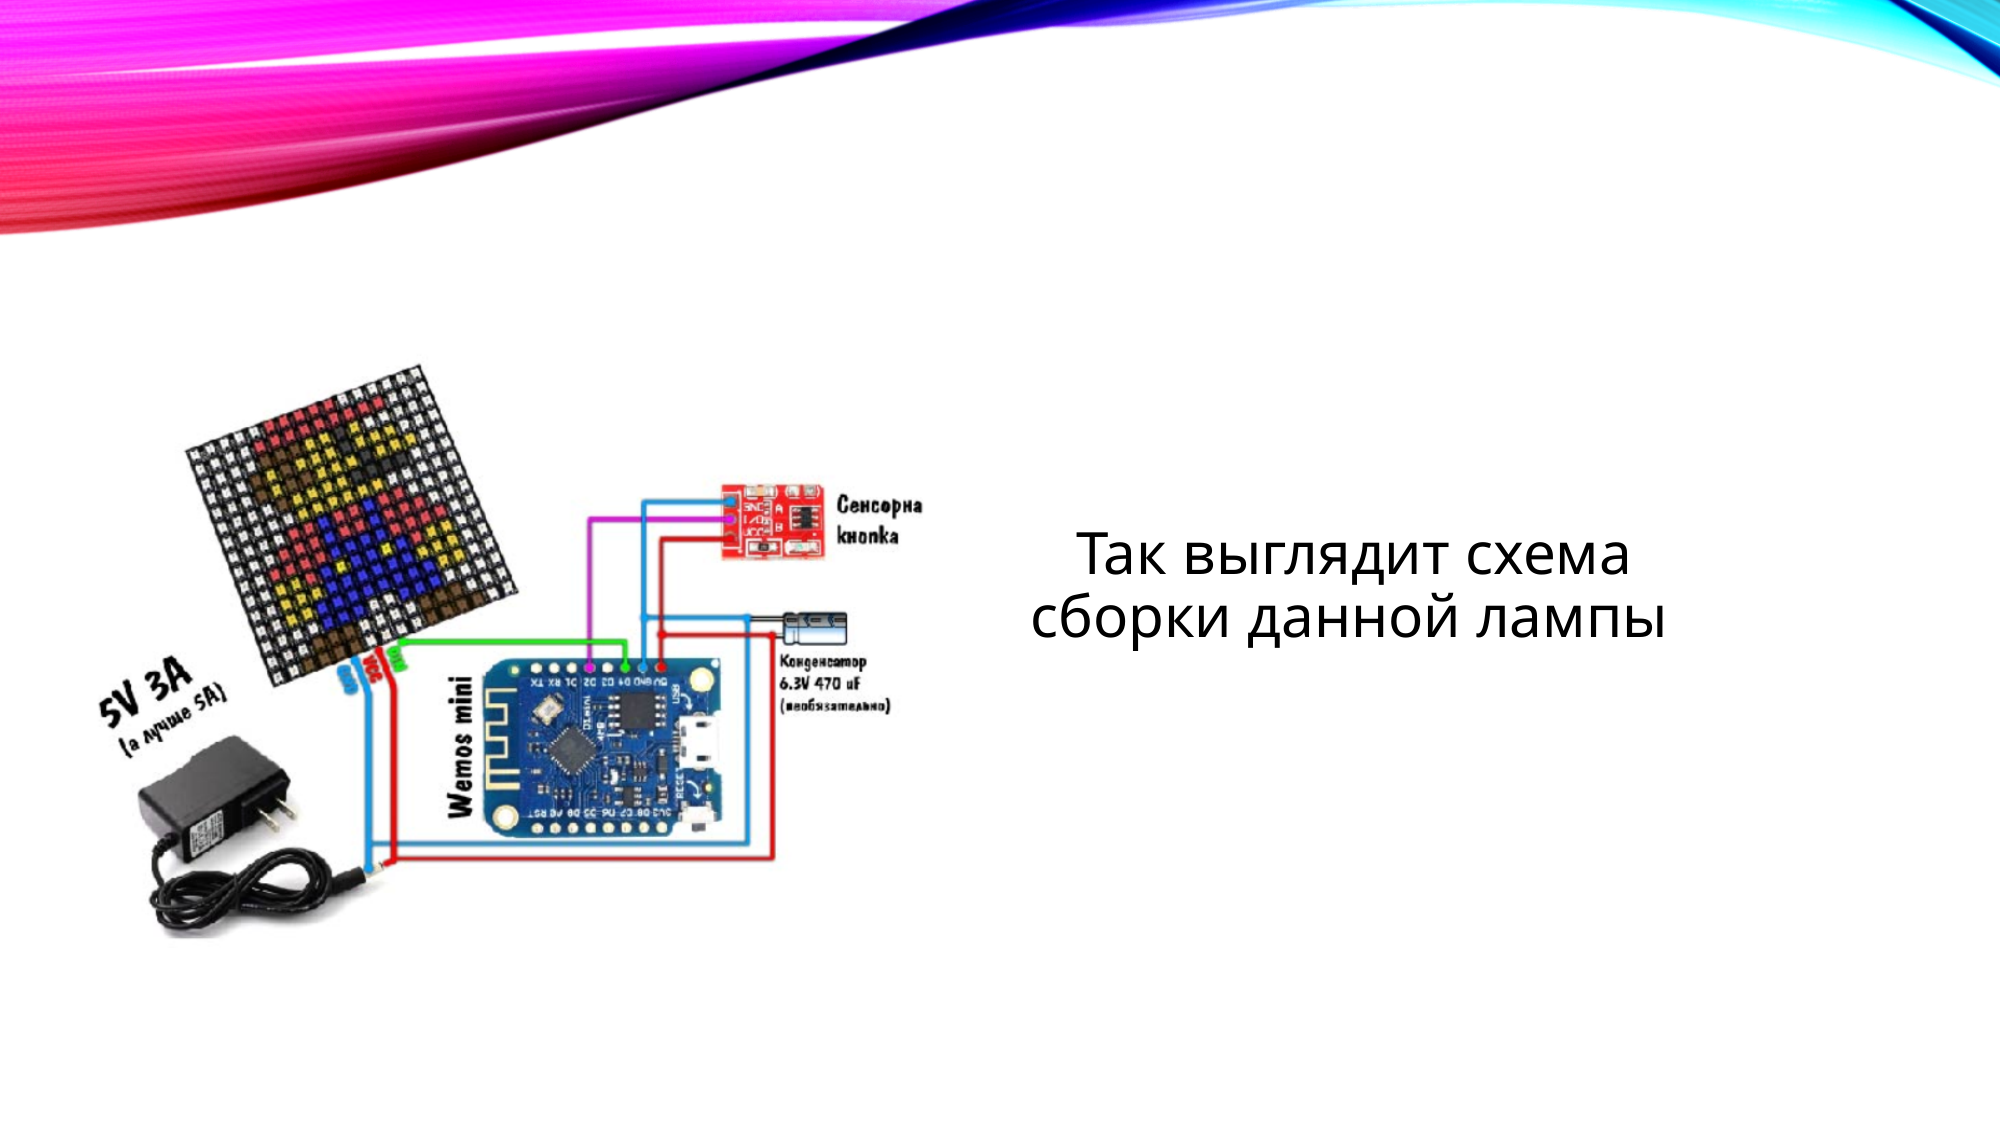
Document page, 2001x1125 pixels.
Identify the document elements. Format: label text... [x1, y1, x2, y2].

picture [90, 337, 212, 959]
picture [835, 337, 960, 959]
picture [1890, 0, 2000, 75]
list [212, 212, 835, 1084]
picture [0, 0, 2000, 237]
list Так выглядит схема сборки данной лампы [1015, 516, 1721, 679]
picture [1910, 0, 2000, 45]
